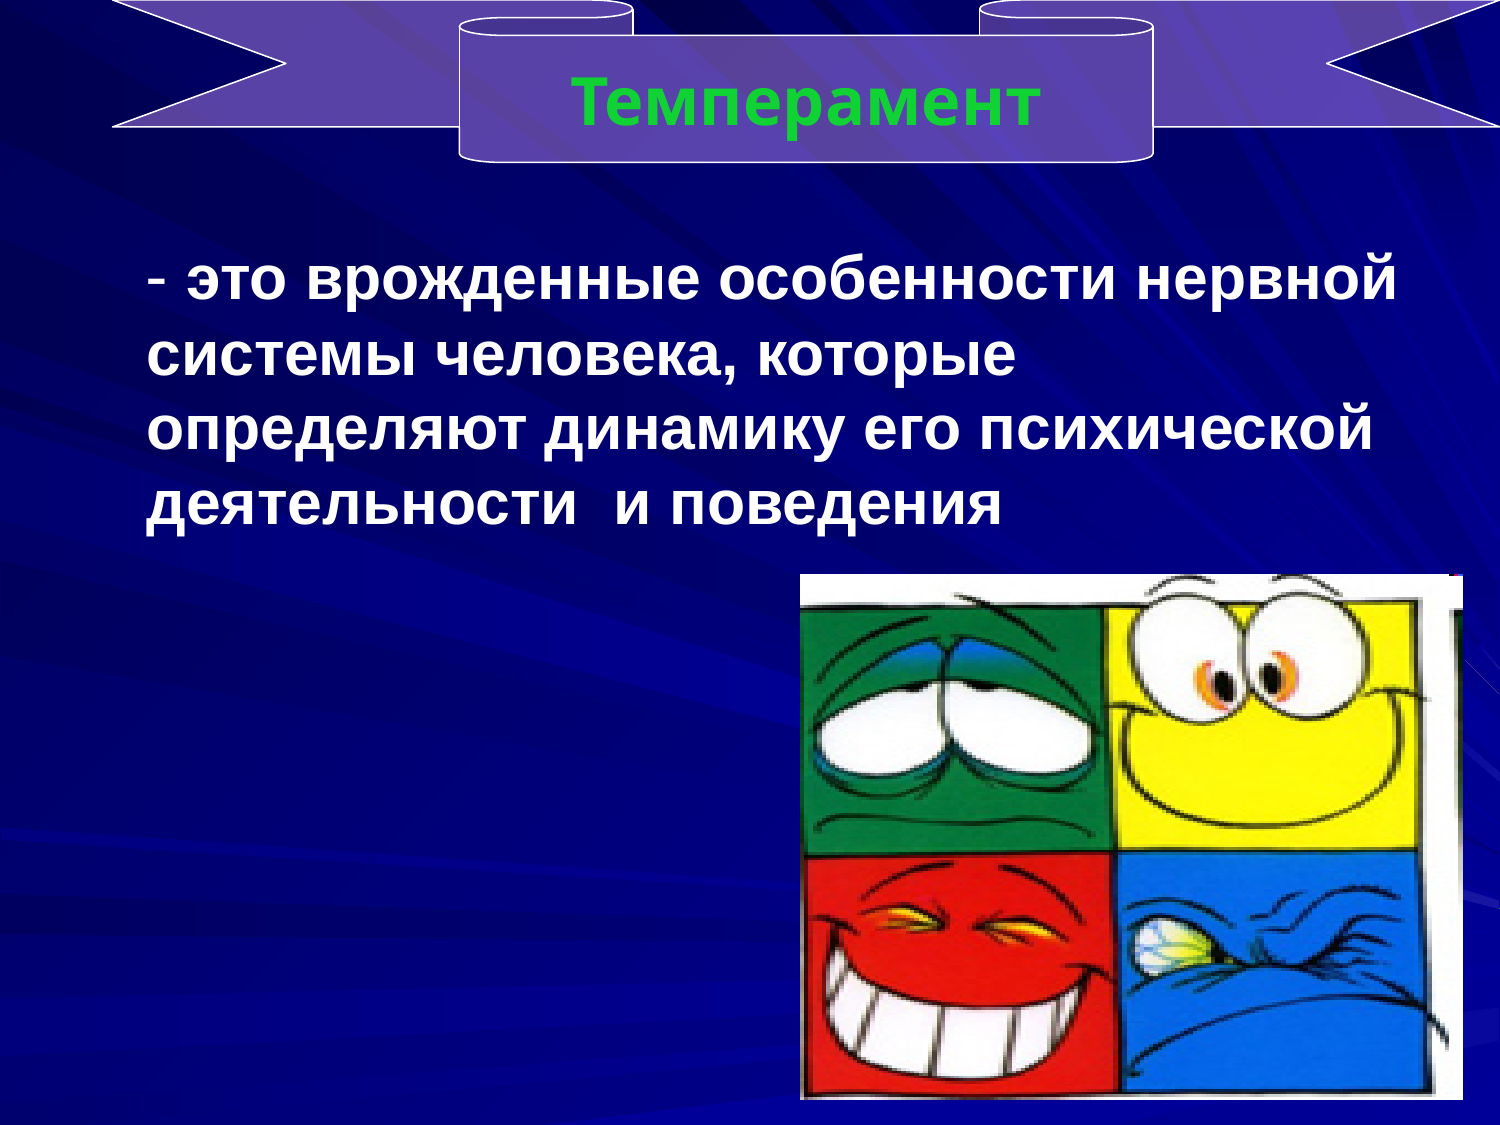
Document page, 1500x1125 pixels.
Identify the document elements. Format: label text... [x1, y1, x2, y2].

picture [799, 574, 1463, 1101]
list - это врожденные особенности нервной системы человека, которые определяют динамику его психической деятельности и поведения [74, 224, 1426, 1001]
text_box Темперамент [112, 0, 1500, 163]
